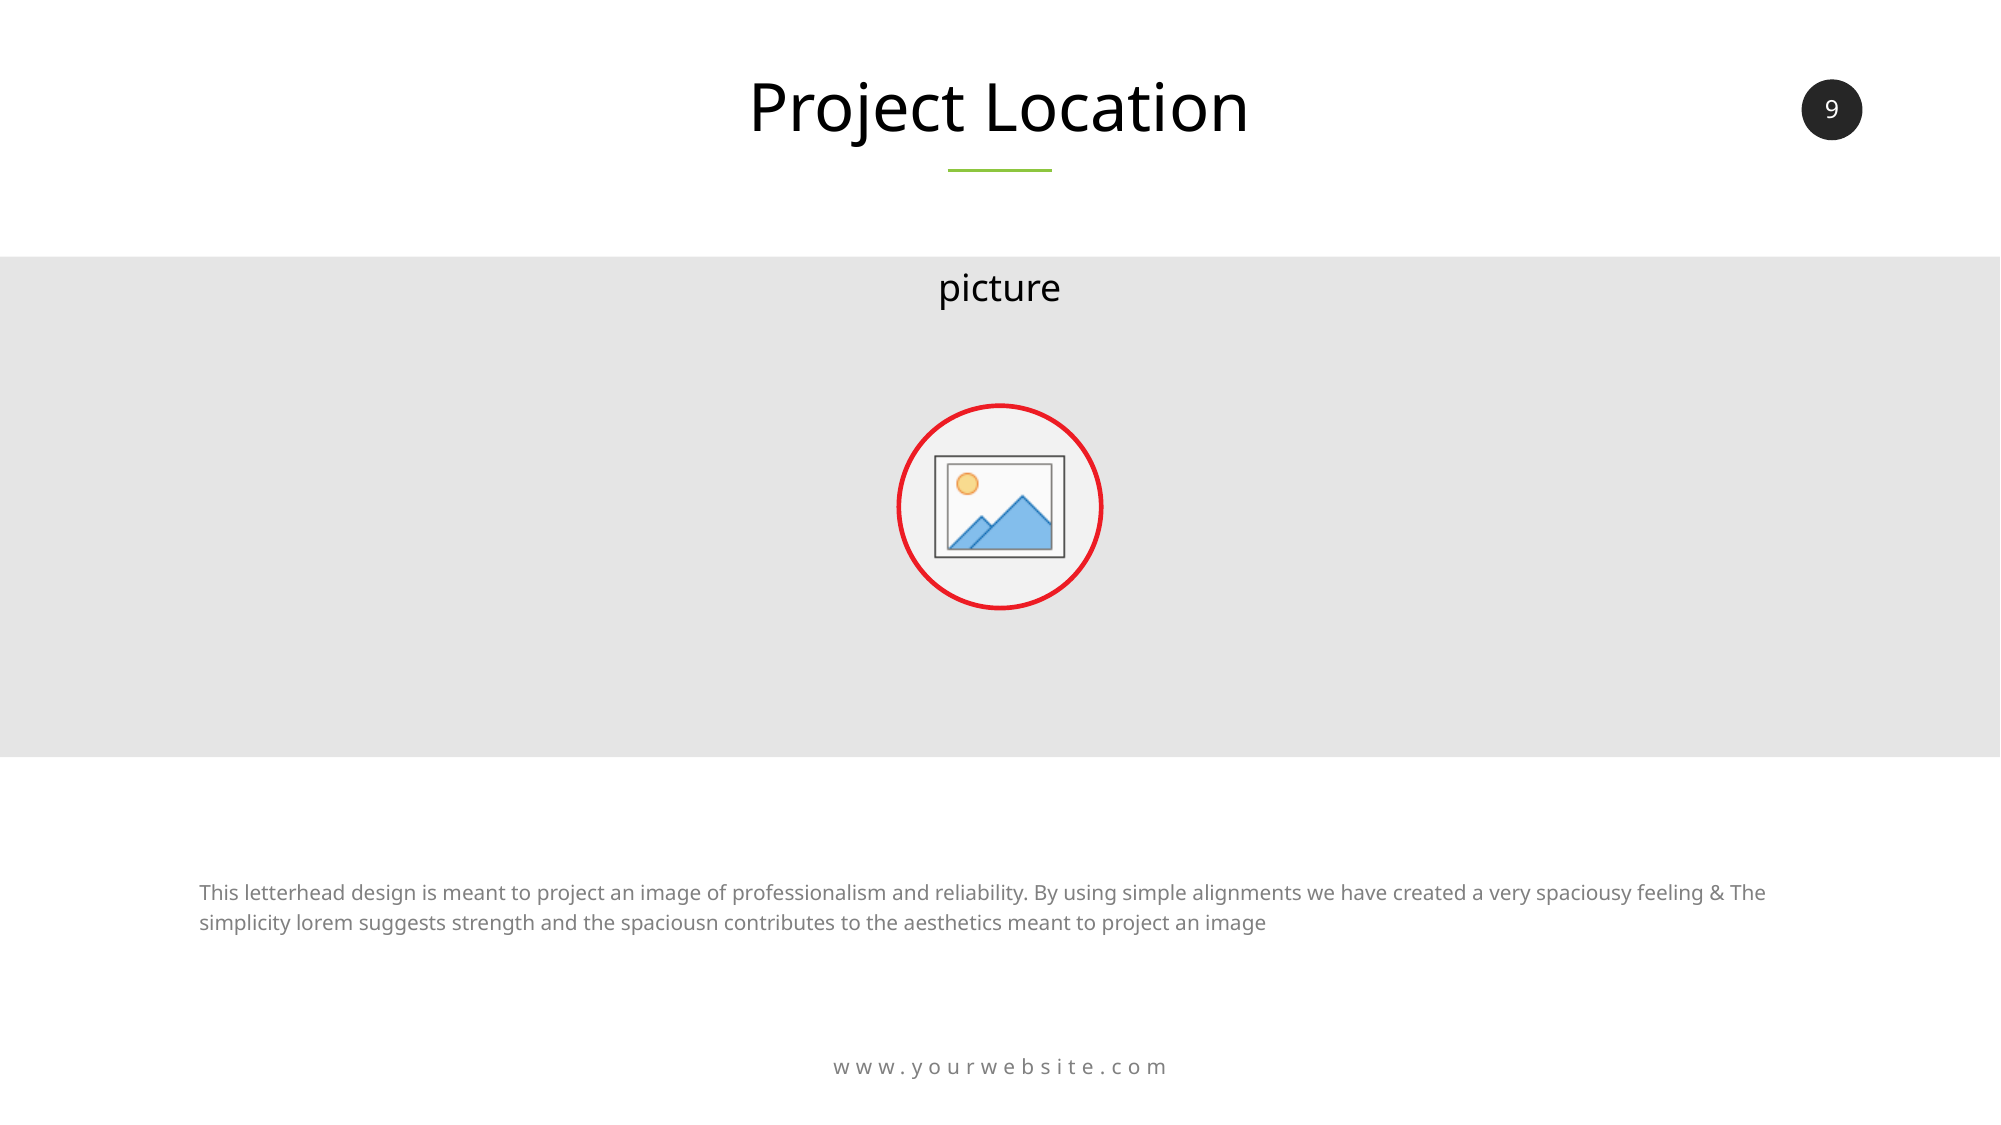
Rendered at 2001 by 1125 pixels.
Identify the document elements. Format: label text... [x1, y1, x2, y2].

text_box This letterhead design is meant to project an image of professionalism and reliability. By using simple alignments we have created a very spaciousy feeling & The simplicity lorem suggests strength and the spaciousn contributes to the aesthetics meant to project an image [199, 857, 1801, 952]
slide_number 9 [1804, 85, 1860, 135]
title Project Location [410, 54, 1590, 166]
footer www.yourwebsite.com [777, 1037, 1223, 1098]
picture [0, 256, 2000, 758]
